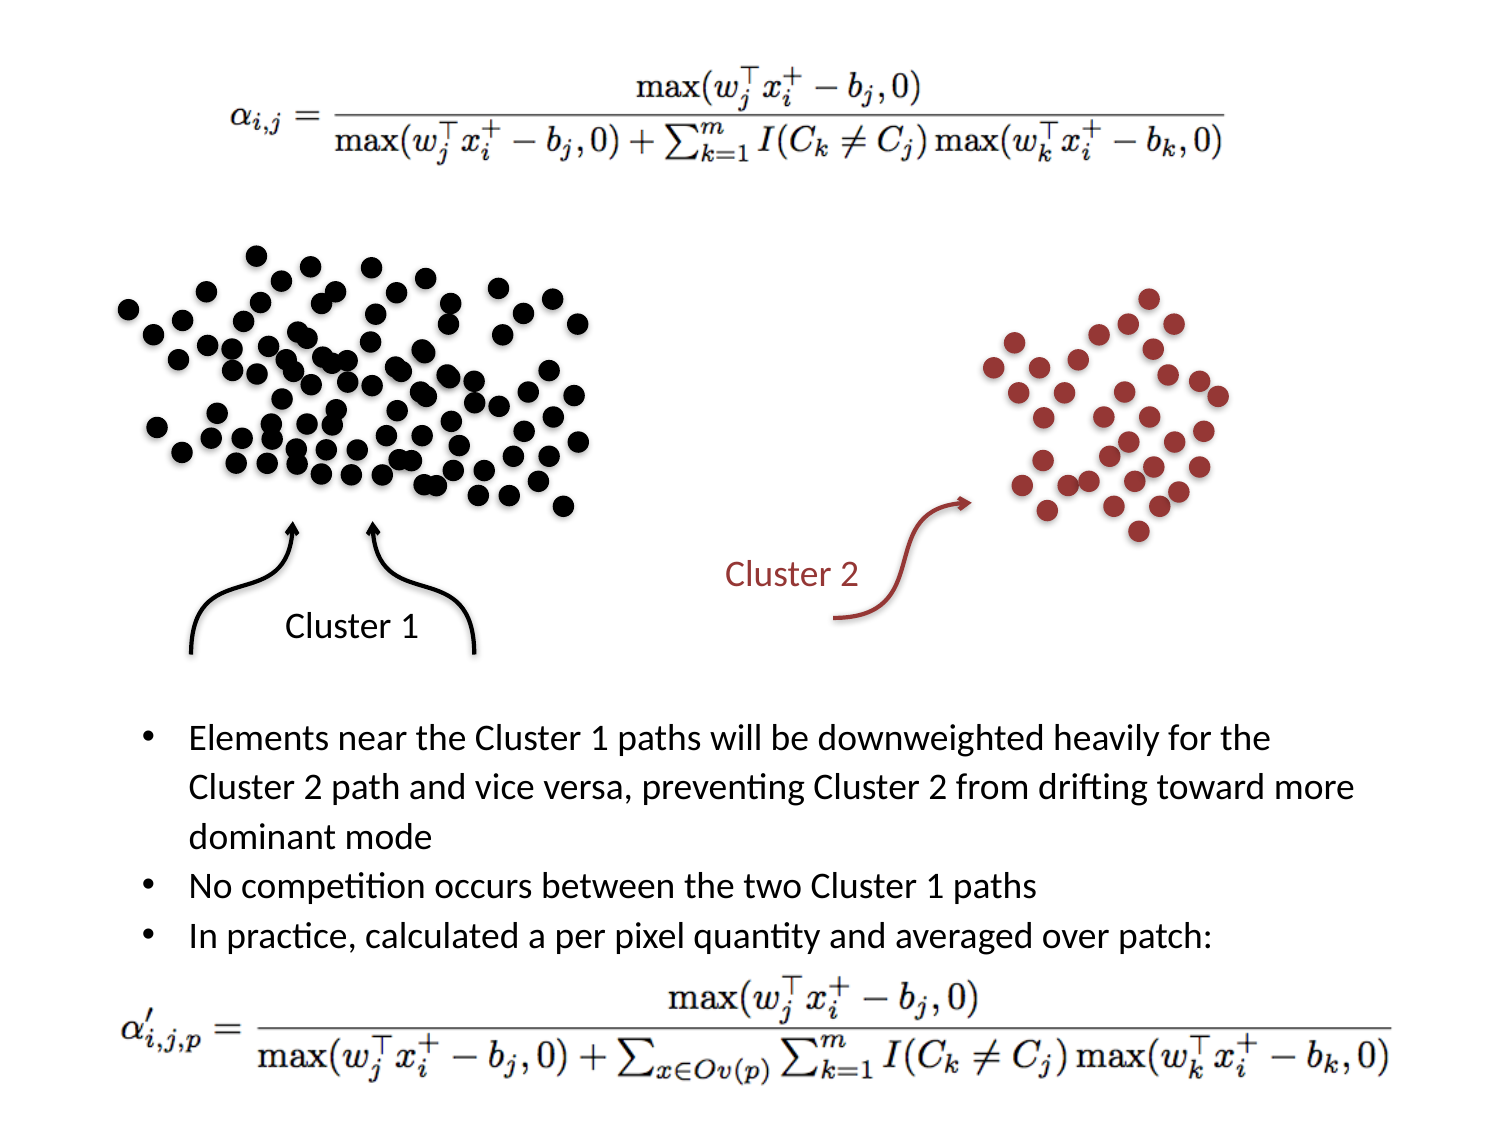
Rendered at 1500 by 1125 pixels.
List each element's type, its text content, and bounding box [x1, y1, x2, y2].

text_box [1141, 337, 1165, 361]
text_box [1192, 419, 1216, 443]
text_box [314, 438, 338, 462]
text_box [982, 356, 1006, 380]
text_box [260, 437, 284, 451]
text_box [562, 384, 586, 408]
text_box Cluster 1 [270, 593, 435, 654]
text_box [439, 409, 463, 433]
text_box [1031, 449, 1055, 473]
text_box [1138, 405, 1162, 429]
text_box [1102, 494, 1126, 518]
text_box [1077, 469, 1101, 493]
text_box [1117, 430, 1141, 454]
text_box [410, 338, 431, 348]
text_box [384, 355, 408, 379]
text_box [1142, 455, 1166, 479]
text_box [295, 326, 319, 350]
text_box [249, 291, 273, 315]
text_box [370, 463, 394, 487]
text_box [410, 424, 434, 448]
text_box [199, 426, 223, 450]
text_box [832, 502, 972, 619]
text_box [1206, 384, 1230, 408]
text_box [345, 438, 369, 462]
text_box [221, 359, 245, 382]
text_box [230, 426, 254, 450]
text_box [299, 373, 323, 397]
text_box [501, 444, 525, 468]
text_box [526, 469, 550, 493]
text_box [566, 430, 590, 454]
text_box [1003, 331, 1027, 355]
text_box [116, 298, 140, 322]
text_box [438, 366, 462, 390]
text_box [1162, 312, 1186, 336]
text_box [356, 536, 491, 639]
text_box [464, 369, 486, 392]
text_box [1167, 480, 1191, 504]
text_box [259, 412, 283, 436]
text_box [516, 380, 540, 404]
text_box [414, 267, 438, 291]
text_box [1163, 430, 1187, 454]
text_box [551, 494, 575, 518]
text_box [409, 380, 433, 404]
text_box [512, 419, 536, 443]
text_box [244, 244, 268, 268]
text_box [1028, 356, 1052, 380]
text_box [447, 434, 471, 458]
text_box [1066, 348, 1090, 372]
text_box [541, 405, 565, 429]
text_box [1092, 405, 1116, 429]
text_box [1053, 381, 1077, 405]
text_box [1156, 363, 1180, 387]
text_box [537, 444, 561, 468]
text_box [405, 366, 413, 383]
text_box [339, 349, 359, 371]
text_box [310, 292, 331, 315]
text_box [1010, 474, 1034, 498]
text_box [491, 323, 515, 347]
text_box [311, 345, 333, 366]
text_box [324, 398, 348, 422]
text_box [385, 281, 409, 305]
text_box [387, 448, 411, 472]
text_box [360, 256, 384, 280]
picture [117, 964, 1400, 1090]
text_box [497, 484, 521, 508]
text_box [270, 387, 294, 411]
text_box [1116, 312, 1140, 336]
text_box Elements near the Cluster 1 paths will be downweighted heavily for the Cluster 2 path and vice versa, preventing Cluster 2 from drifting toward more dominant mode No competition occurs between the two Cluster 1 paths In practice, calculated a per pixel quantity and averaged over patch: [127, 700, 1384, 963]
text_box [374, 424, 398, 448]
text_box [359, 330, 383, 354]
text_box [1113, 380, 1137, 404]
text_box [1127, 519, 1151, 543]
text_box [285, 462, 309, 476]
text_box [412, 473, 436, 497]
text_box [1032, 406, 1056, 430]
text_box [171, 308, 195, 332]
text_box [247, 362, 269, 386]
text_box [439, 292, 463, 314]
text_box [1188, 369, 1212, 393]
text_box [320, 351, 344, 375]
text_box [309, 462, 333, 486]
text_box [286, 320, 308, 342]
text_box [1188, 455, 1212, 479]
text_box [437, 484, 448, 498]
text_box [257, 334, 281, 358]
text_box [487, 276, 510, 300]
text_box [463, 391, 487, 415]
text_box [1098, 444, 1121, 468]
text_box [361, 374, 384, 398]
text_box Cluster 2 [710, 542, 827, 602]
text_box [322, 423, 344, 437]
text_box [336, 370, 360, 394]
text_box [430, 391, 438, 408]
text_box [299, 255, 323, 279]
text_box [1087, 323, 1111, 347]
text_box [441, 458, 465, 482]
text_box [194, 280, 218, 304]
text_box [167, 348, 190, 372]
text_box [324, 280, 348, 304]
text_box [512, 301, 535, 325]
text_box [541, 287, 565, 311]
text_box [364, 302, 388, 326]
text_box [295, 412, 319, 436]
text_box [537, 359, 561, 383]
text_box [175, 536, 309, 639]
text_box [1123, 469, 1146, 493]
text_box [205, 401, 229, 425]
text_box [1035, 499, 1059, 523]
text_box [466, 483, 490, 507]
text_box [385, 399, 409, 423]
text_box [269, 269, 293, 293]
text_box [274, 348, 298, 372]
text_box [1056, 474, 1076, 498]
text_box [472, 459, 496, 483]
text_box [232, 309, 256, 333]
text_box [145, 415, 169, 439]
text_box [142, 323, 165, 347]
text_box [435, 363, 456, 373]
text_box [222, 337, 244, 359]
text_box [437, 312, 460, 336]
text_box [1148, 494, 1171, 518]
text_box [170, 440, 194, 464]
text_box [339, 463, 363, 487]
text_box [224, 451, 248, 475]
text_box [407, 449, 423, 473]
text_box [284, 437, 308, 461]
text_box [1007, 381, 1031, 405]
text_box [285, 363, 306, 383]
text_box [1137, 287, 1161, 311]
text_box [566, 312, 590, 336]
text_box [196, 333, 220, 357]
text_box [413, 341, 437, 365]
picture [227, 59, 1233, 176]
text_box [255, 451, 279, 475]
text_box [489, 394, 511, 418]
